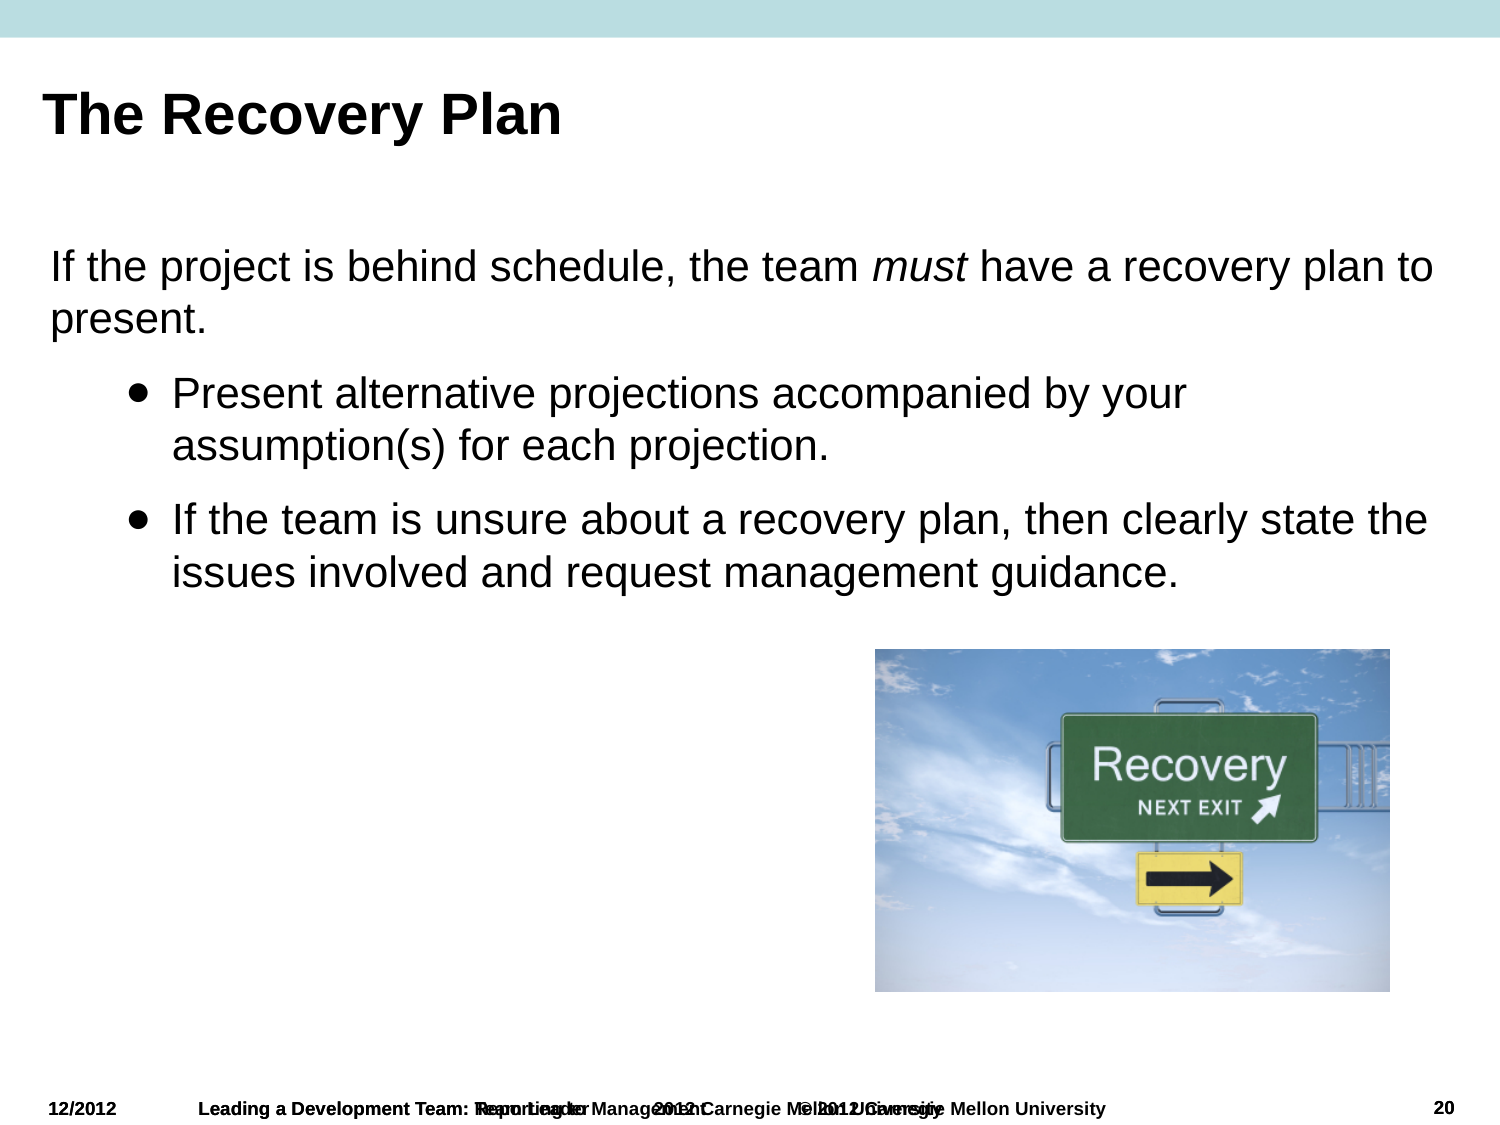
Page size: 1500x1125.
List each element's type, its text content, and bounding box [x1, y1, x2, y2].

list If the project is behind schedule, the team must have a recovery plan to present. Present alternative projections accompanied by your assumption(s) for each projection. If the team is unsure about a recovery plan, then clearly state the issues involved and request management guidance. [50, 237, 1437, 1000]
picture [874, 649, 1390, 992]
title The Recovery Plan [42, 89, 1438, 146]
